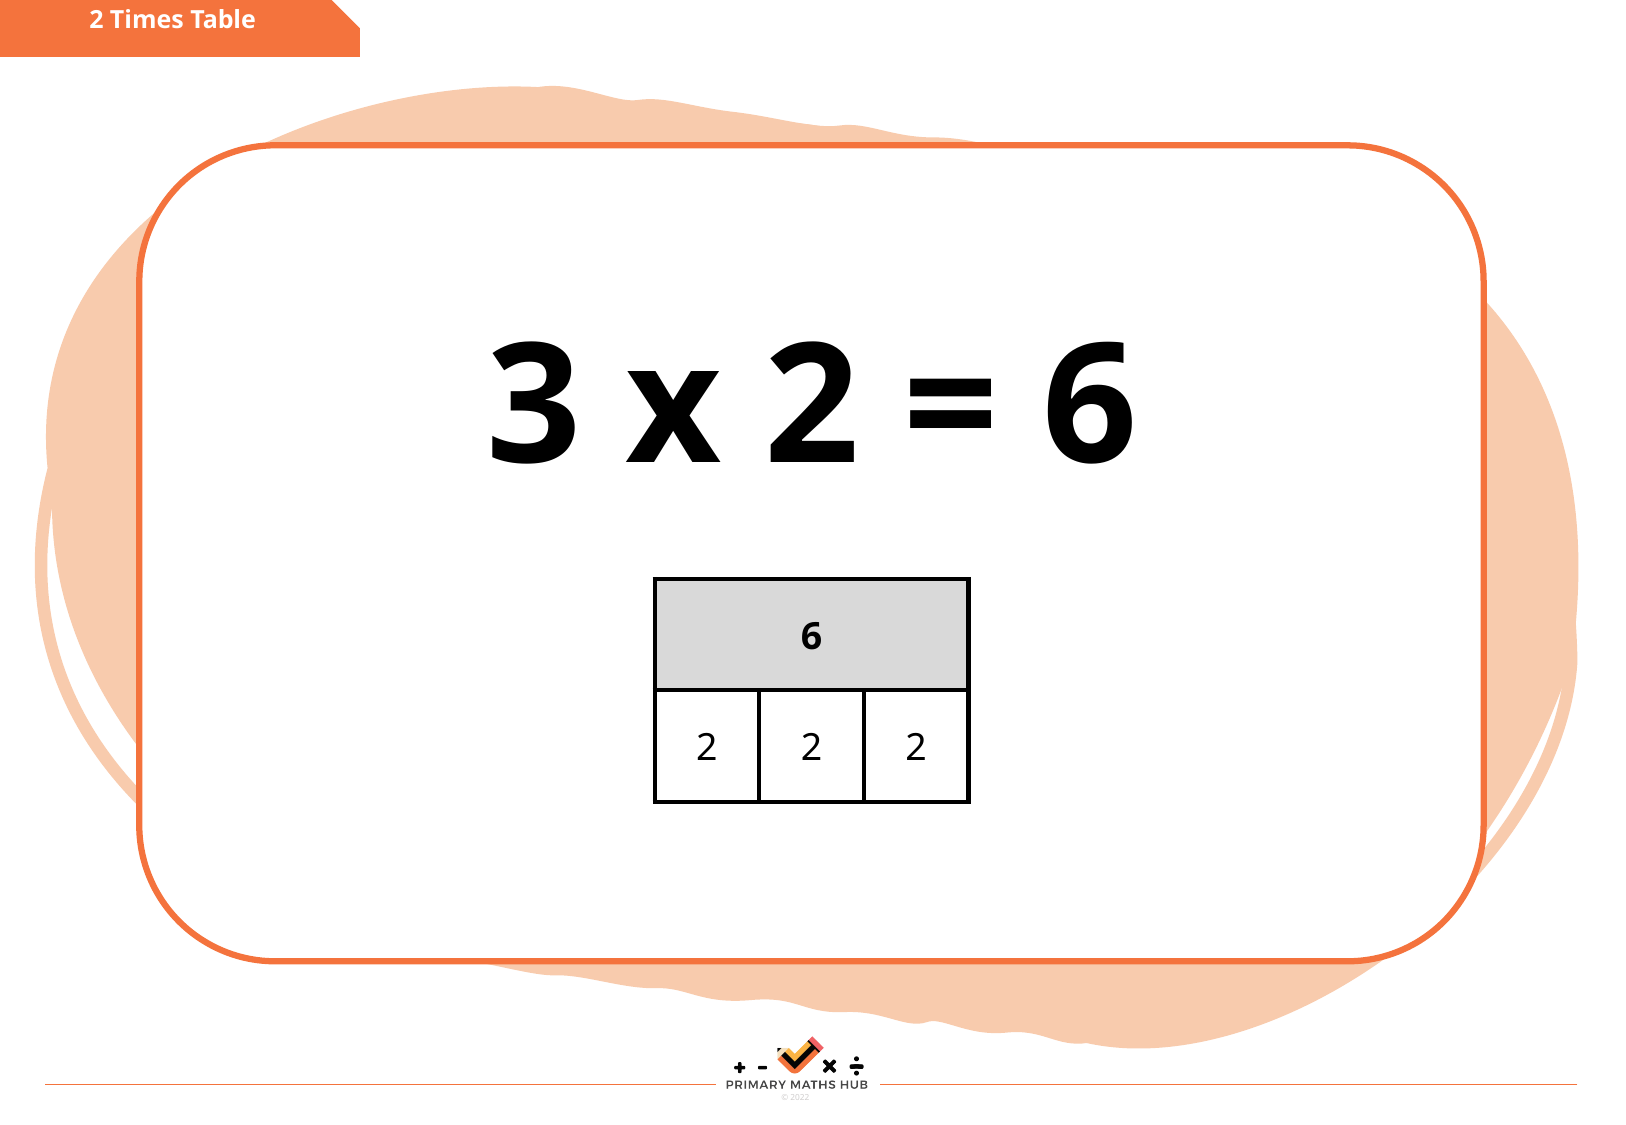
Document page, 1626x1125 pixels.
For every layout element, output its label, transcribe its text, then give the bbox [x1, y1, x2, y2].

text_box [39, 214, 155, 799]
text_box [138, 144, 1485, 963]
picture [722, 1034, 872, 1094]
text_box [273, 91, 956, 144]
text_box [496, 960, 1374, 1044]
table_header 6 [657, 581, 966, 688]
table_cell 2 [866, 692, 966, 800]
text_box 2 Times Table [0, 0, 361, 58]
text_box © 2022 [720, 1084, 870, 1110]
text_box 3 x 2 = 6 [140, 288, 1485, 503]
text_box [1479, 300, 1579, 867]
table_cell 2 [761, 692, 862, 800]
table_cell 2 [657, 692, 757, 800]
